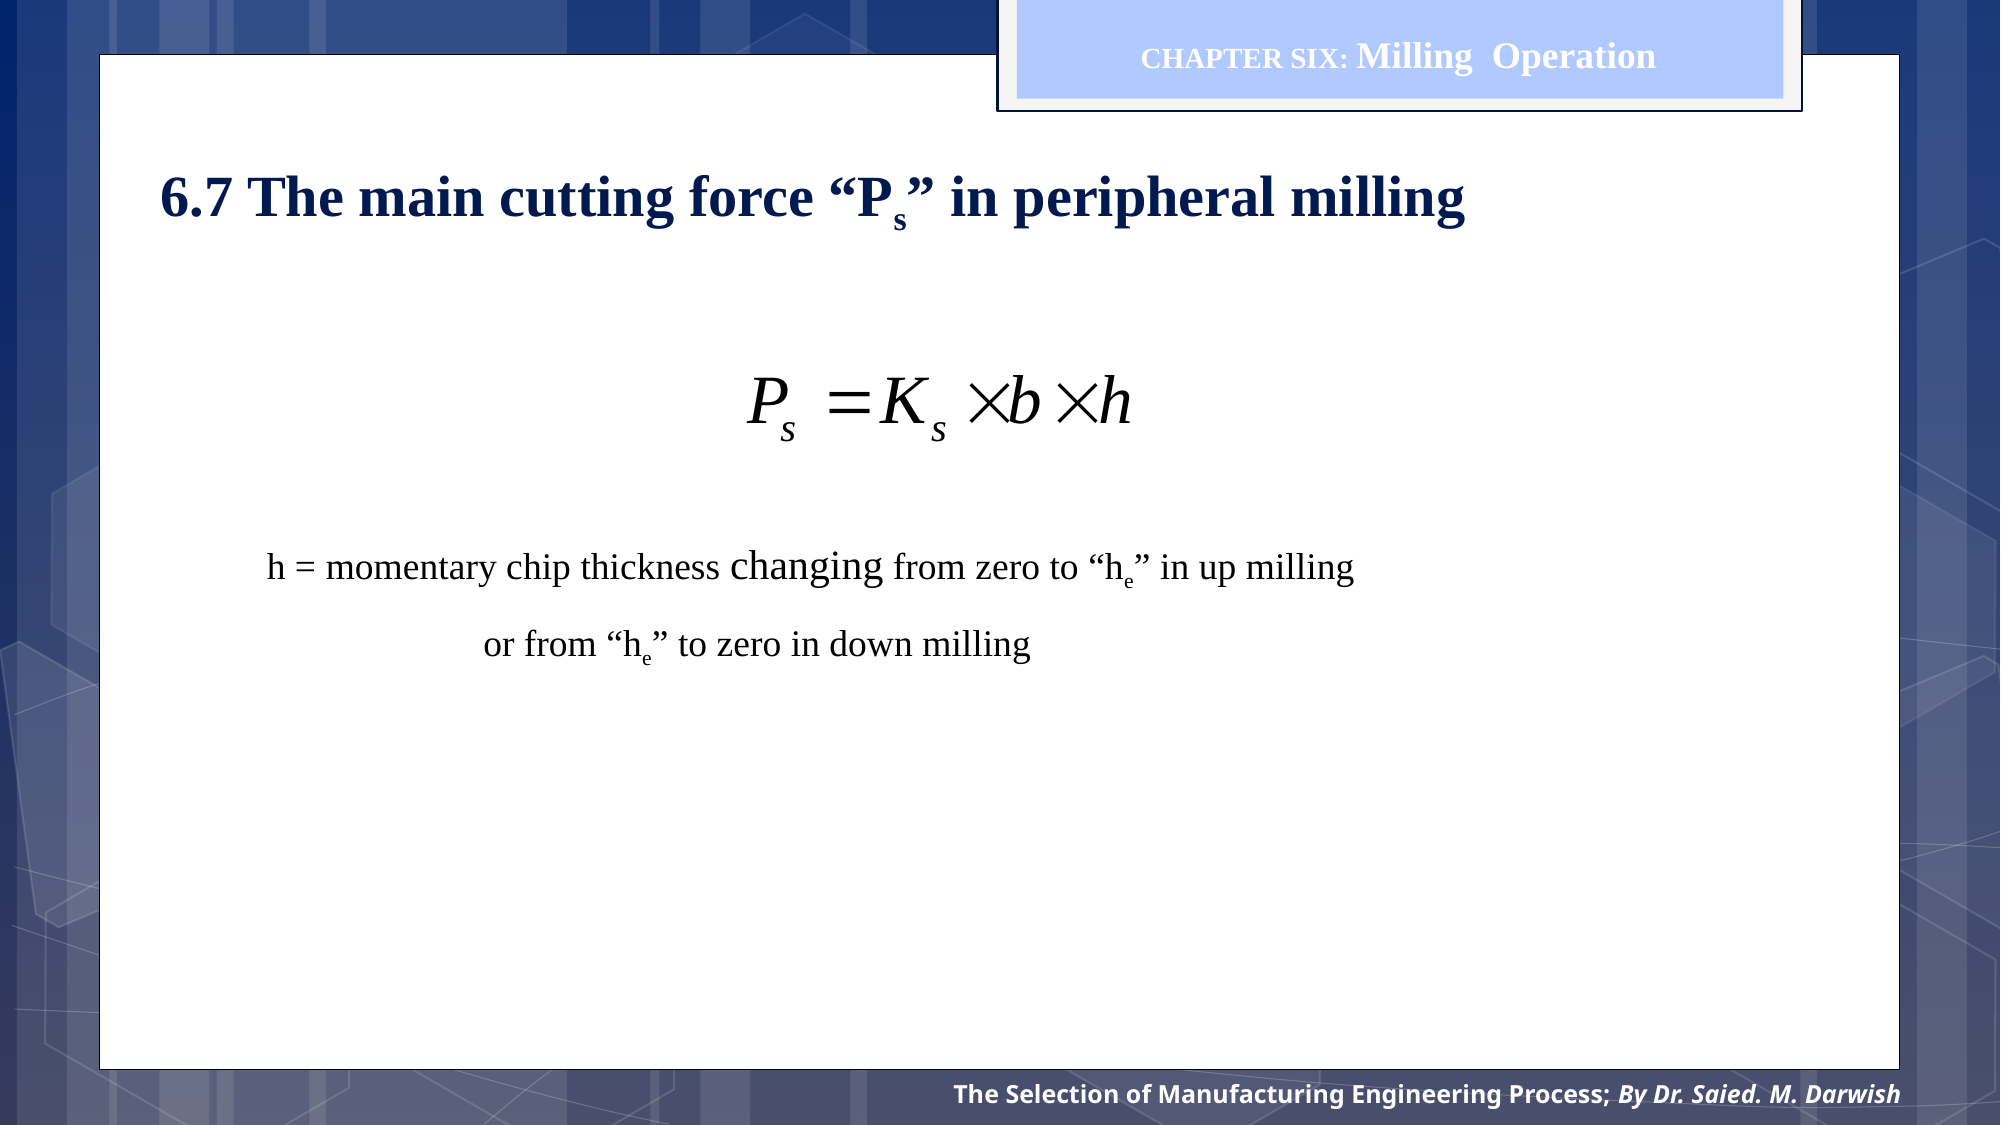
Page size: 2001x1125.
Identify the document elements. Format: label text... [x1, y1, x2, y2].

text_box 6.7 The main cutting force “Ps” in peripheral milling [145, 102, 1887, 355]
text_box h = momentary chip thickness changing from zero to “he” in up milling or from “he” to zero in down milling [252, 502, 1812, 677]
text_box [734, 354, 1146, 459]
text_box CHAPTER SIX: Milling Operation [940, 0, 1858, 84]
